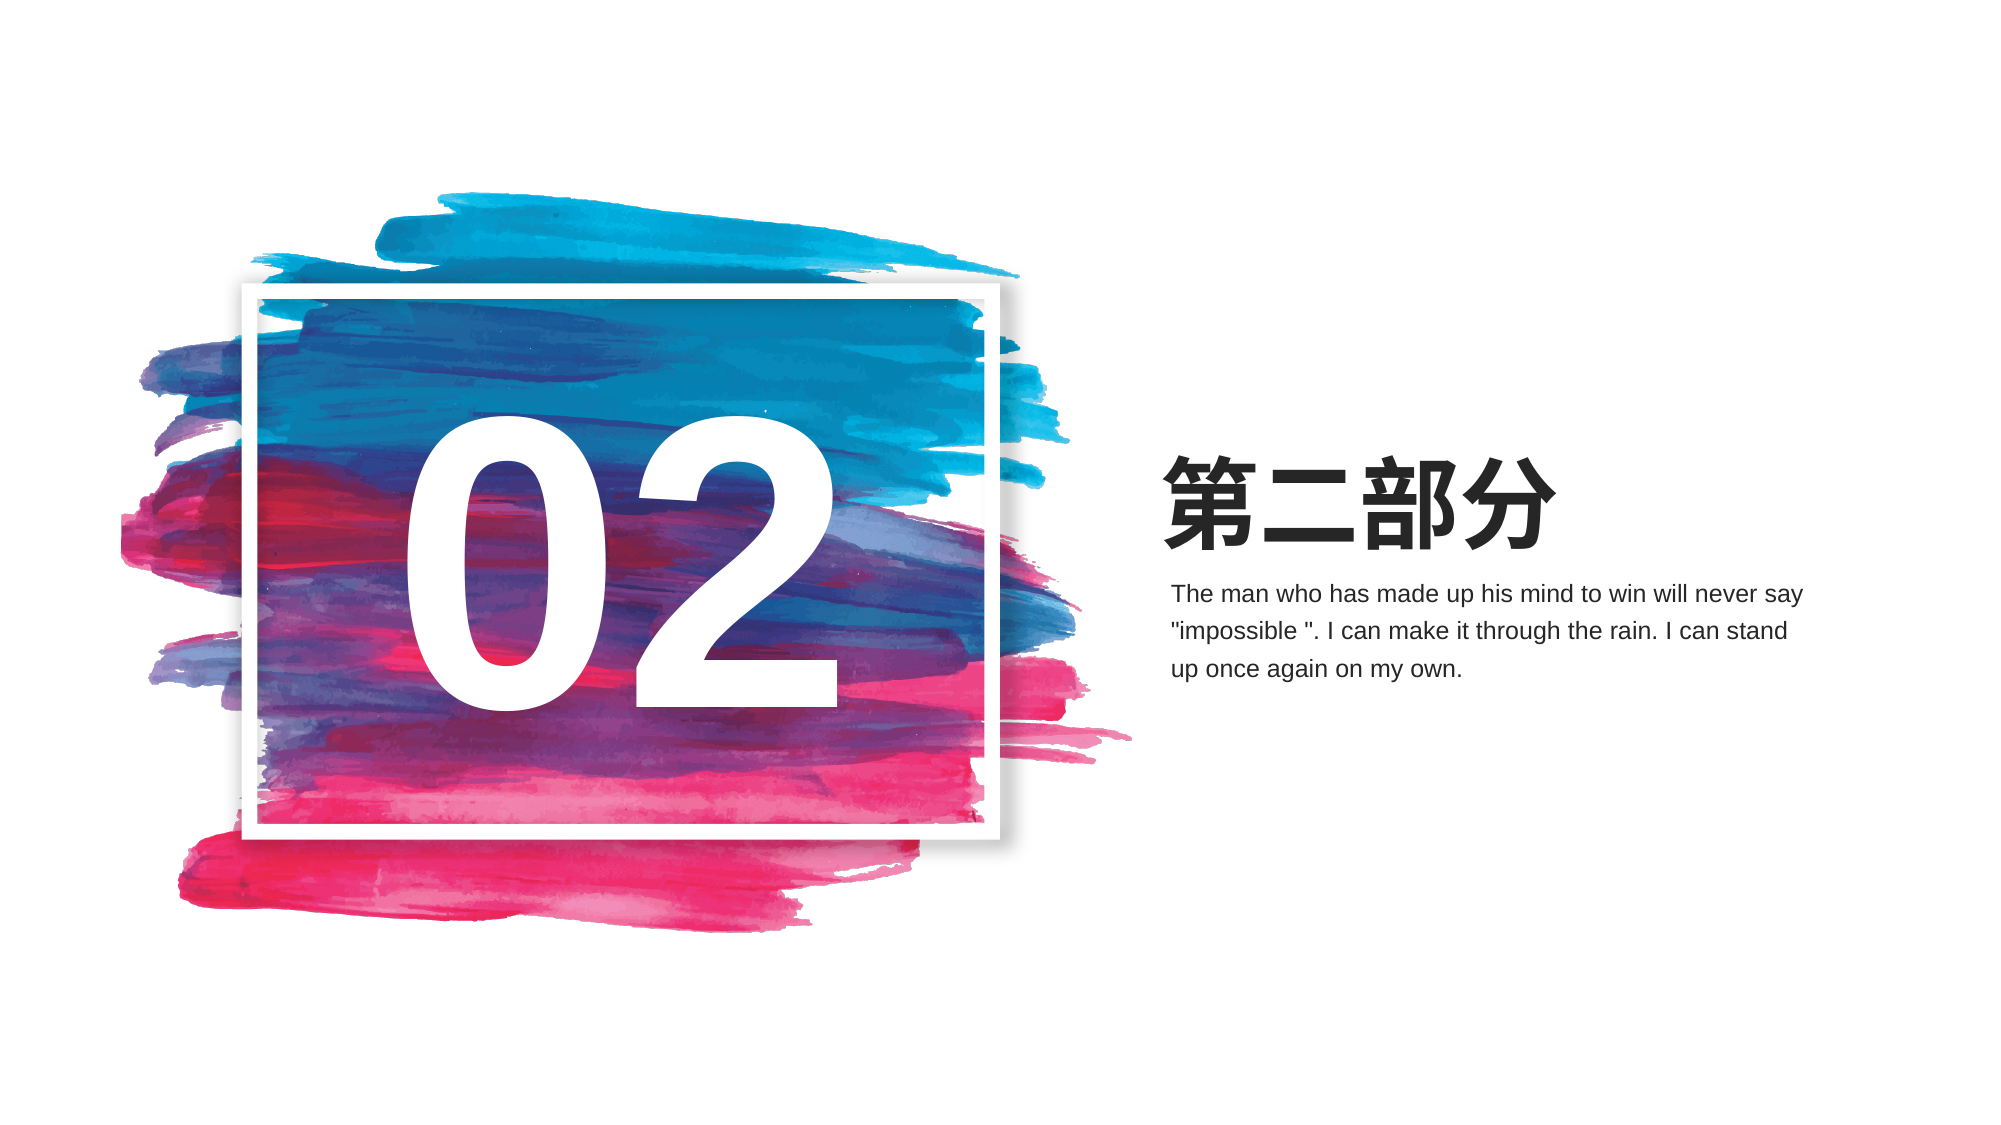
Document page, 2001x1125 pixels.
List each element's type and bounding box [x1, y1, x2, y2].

text_box [120, 192, 1132, 933]
text_box [1144, 410, 1824, 689]
